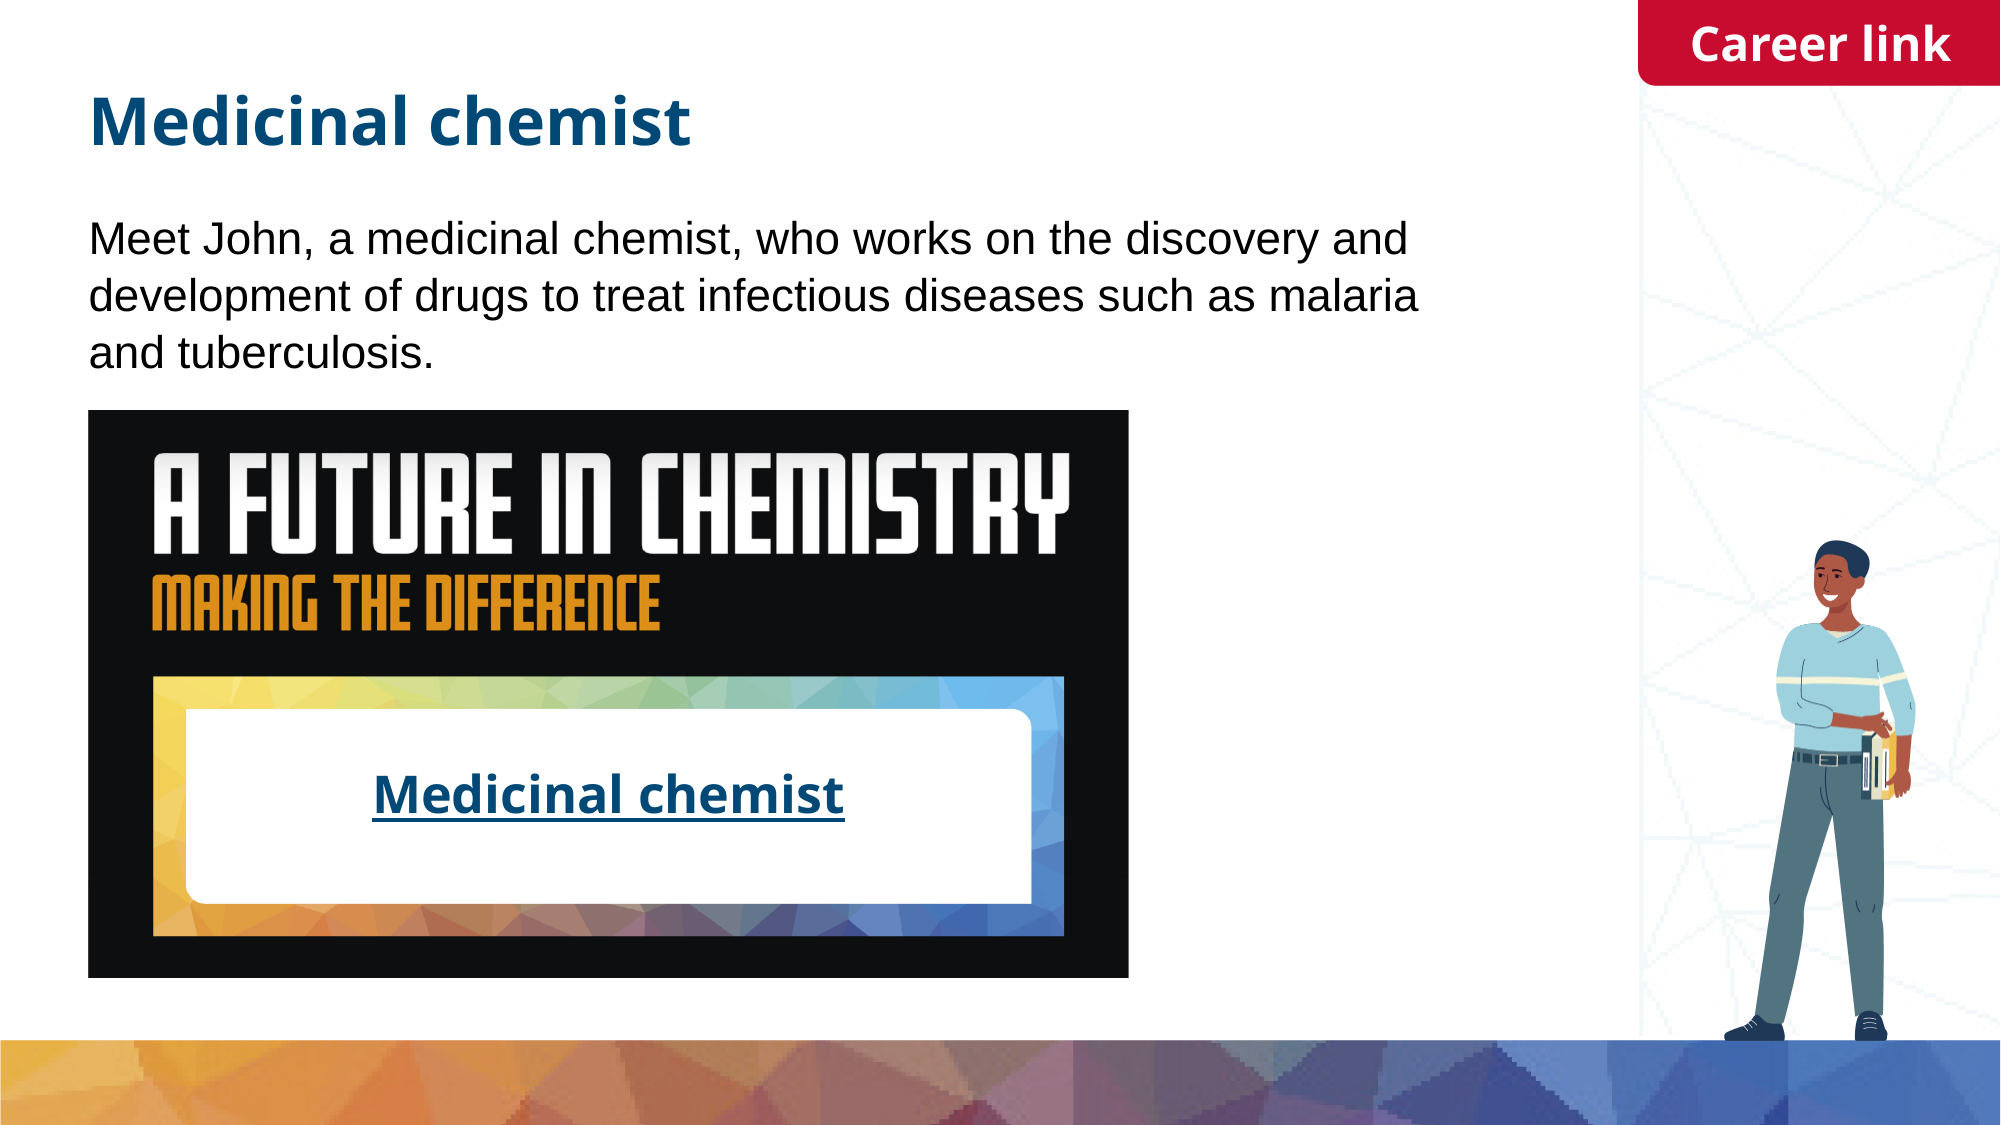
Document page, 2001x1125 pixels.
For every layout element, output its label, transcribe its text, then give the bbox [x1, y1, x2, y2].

list Meet John, a medicinal chemist, who works on the discovery and development of drugs to treat infectious diseases such as malaria and tuberculosis. [88, 206, 1465, 386]
title Medicinal chemist [88, 88, 1565, 161]
picture [88, 410, 1129, 978]
picture [0, 0, 2001, 1125]
